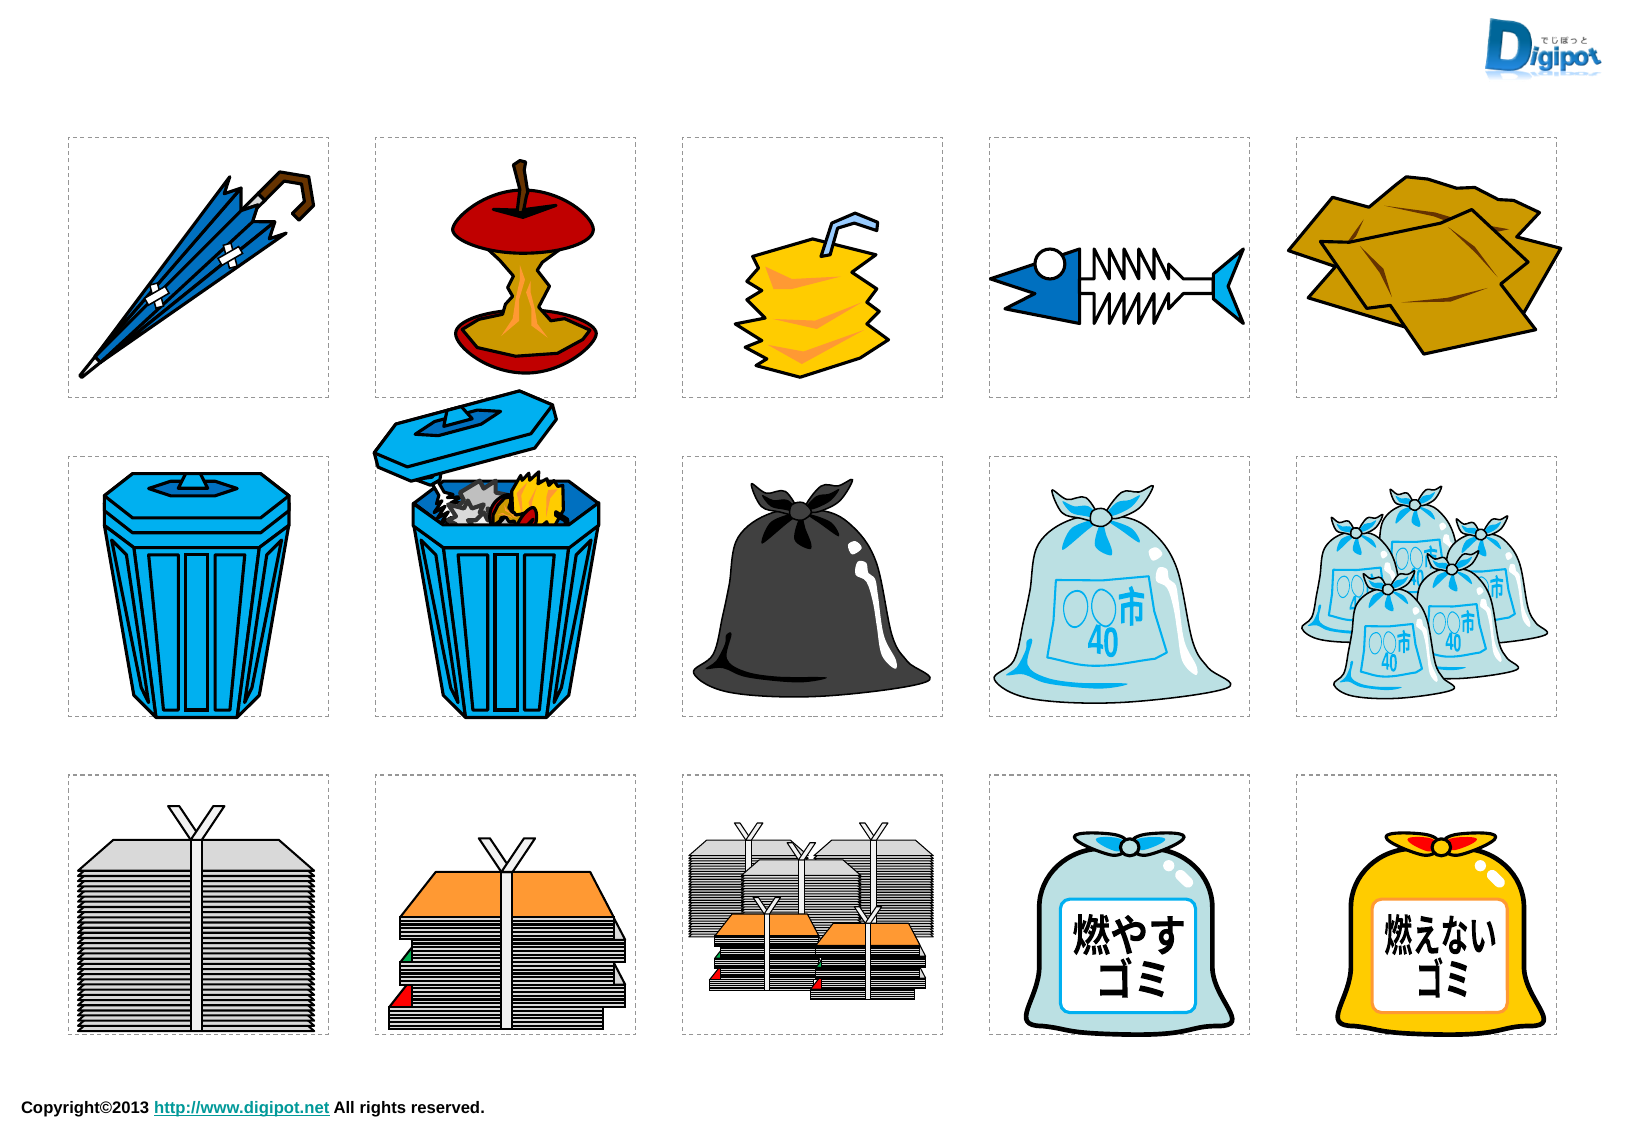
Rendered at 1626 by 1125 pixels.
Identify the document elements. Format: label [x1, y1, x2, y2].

text_box [688, 822, 934, 1001]
text_box [77, 805, 315, 1032]
text_box [693, 480, 931, 698]
text_box [372, 406, 599, 718]
text_box [388, 838, 626, 1030]
text_box [452, 160, 597, 374]
text_box [1025, 832, 1233, 1035]
text_box [150, 120, 231, 424]
text_box [1301, 486, 1548, 699]
text_box [734, 212, 889, 378]
text_box [990, 248, 1244, 324]
text_box [993, 487, 1232, 704]
text_box [104, 473, 290, 718]
text_box [1337, 832, 1545, 1035]
text_box [1288, 176, 1562, 355]
picture [1485, 18, 1602, 82]
